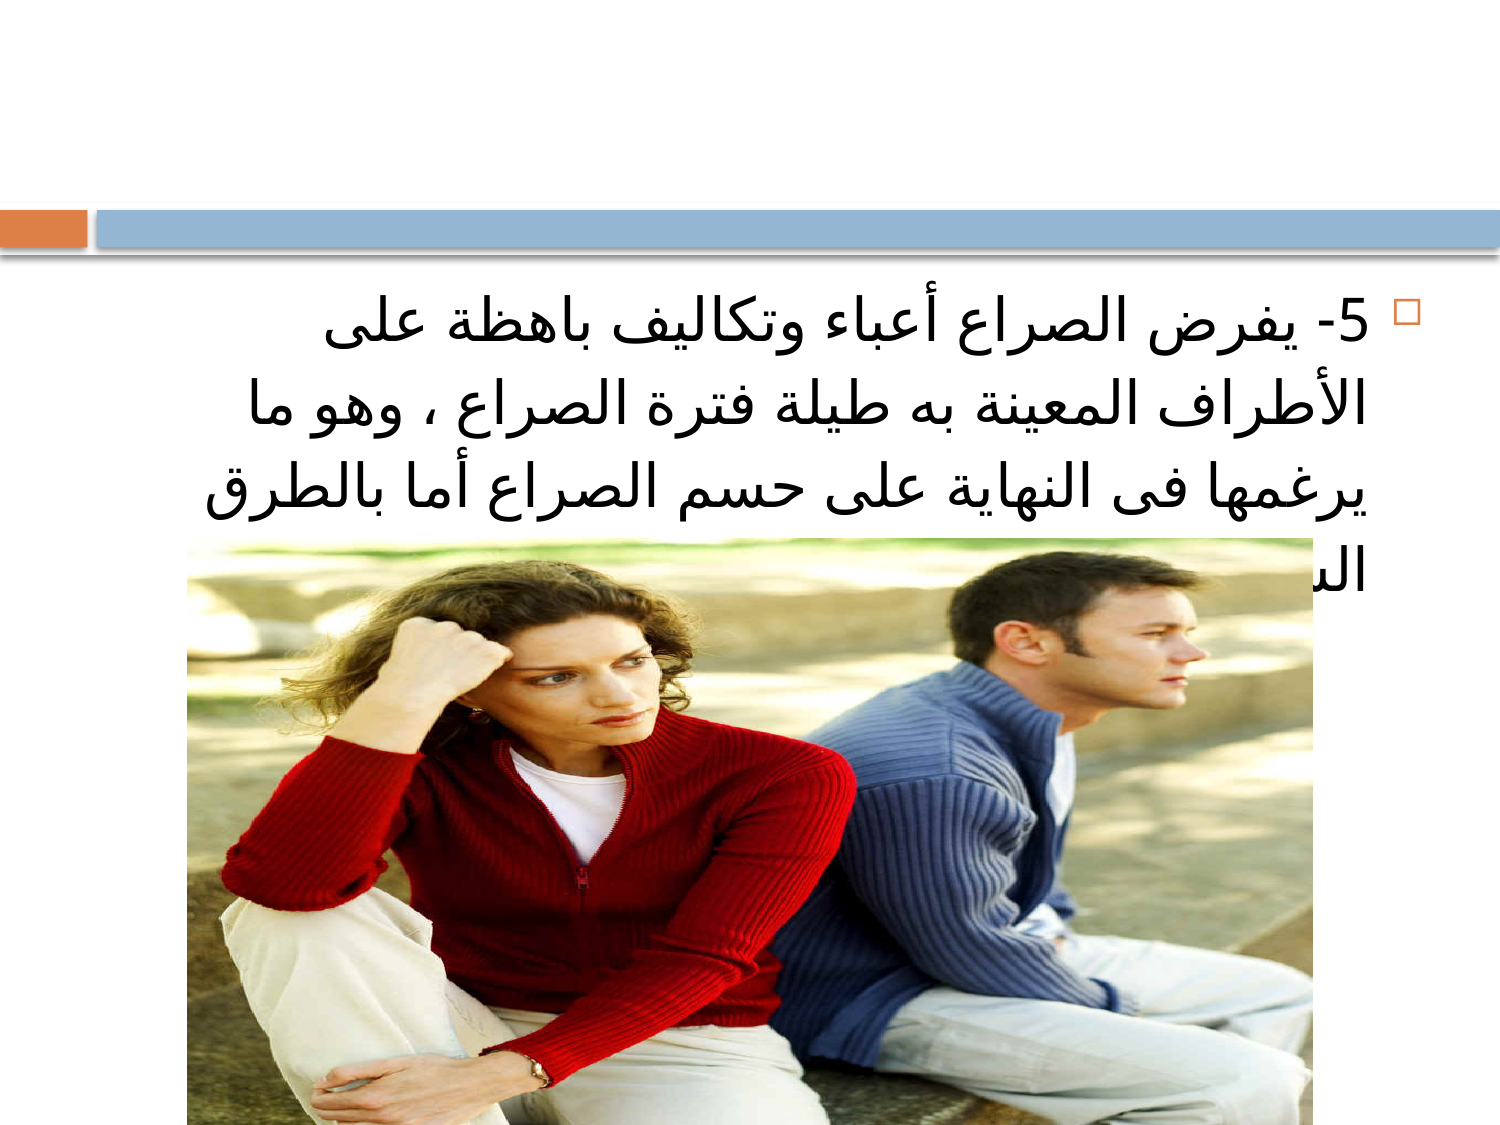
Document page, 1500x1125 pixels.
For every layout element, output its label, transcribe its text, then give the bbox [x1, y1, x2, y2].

picture [187, 538, 1313, 1125]
list 5- يفرض الصراع أعباء وتكاليف باهظة على الأطراف المعينة به طيلة فترة الصراع ، وهو ما يرغمها فى النهاية على حسم الصراع أما بالطرق السلمية او بالقوة القسرية. [100, 262, 1438, 1000]
